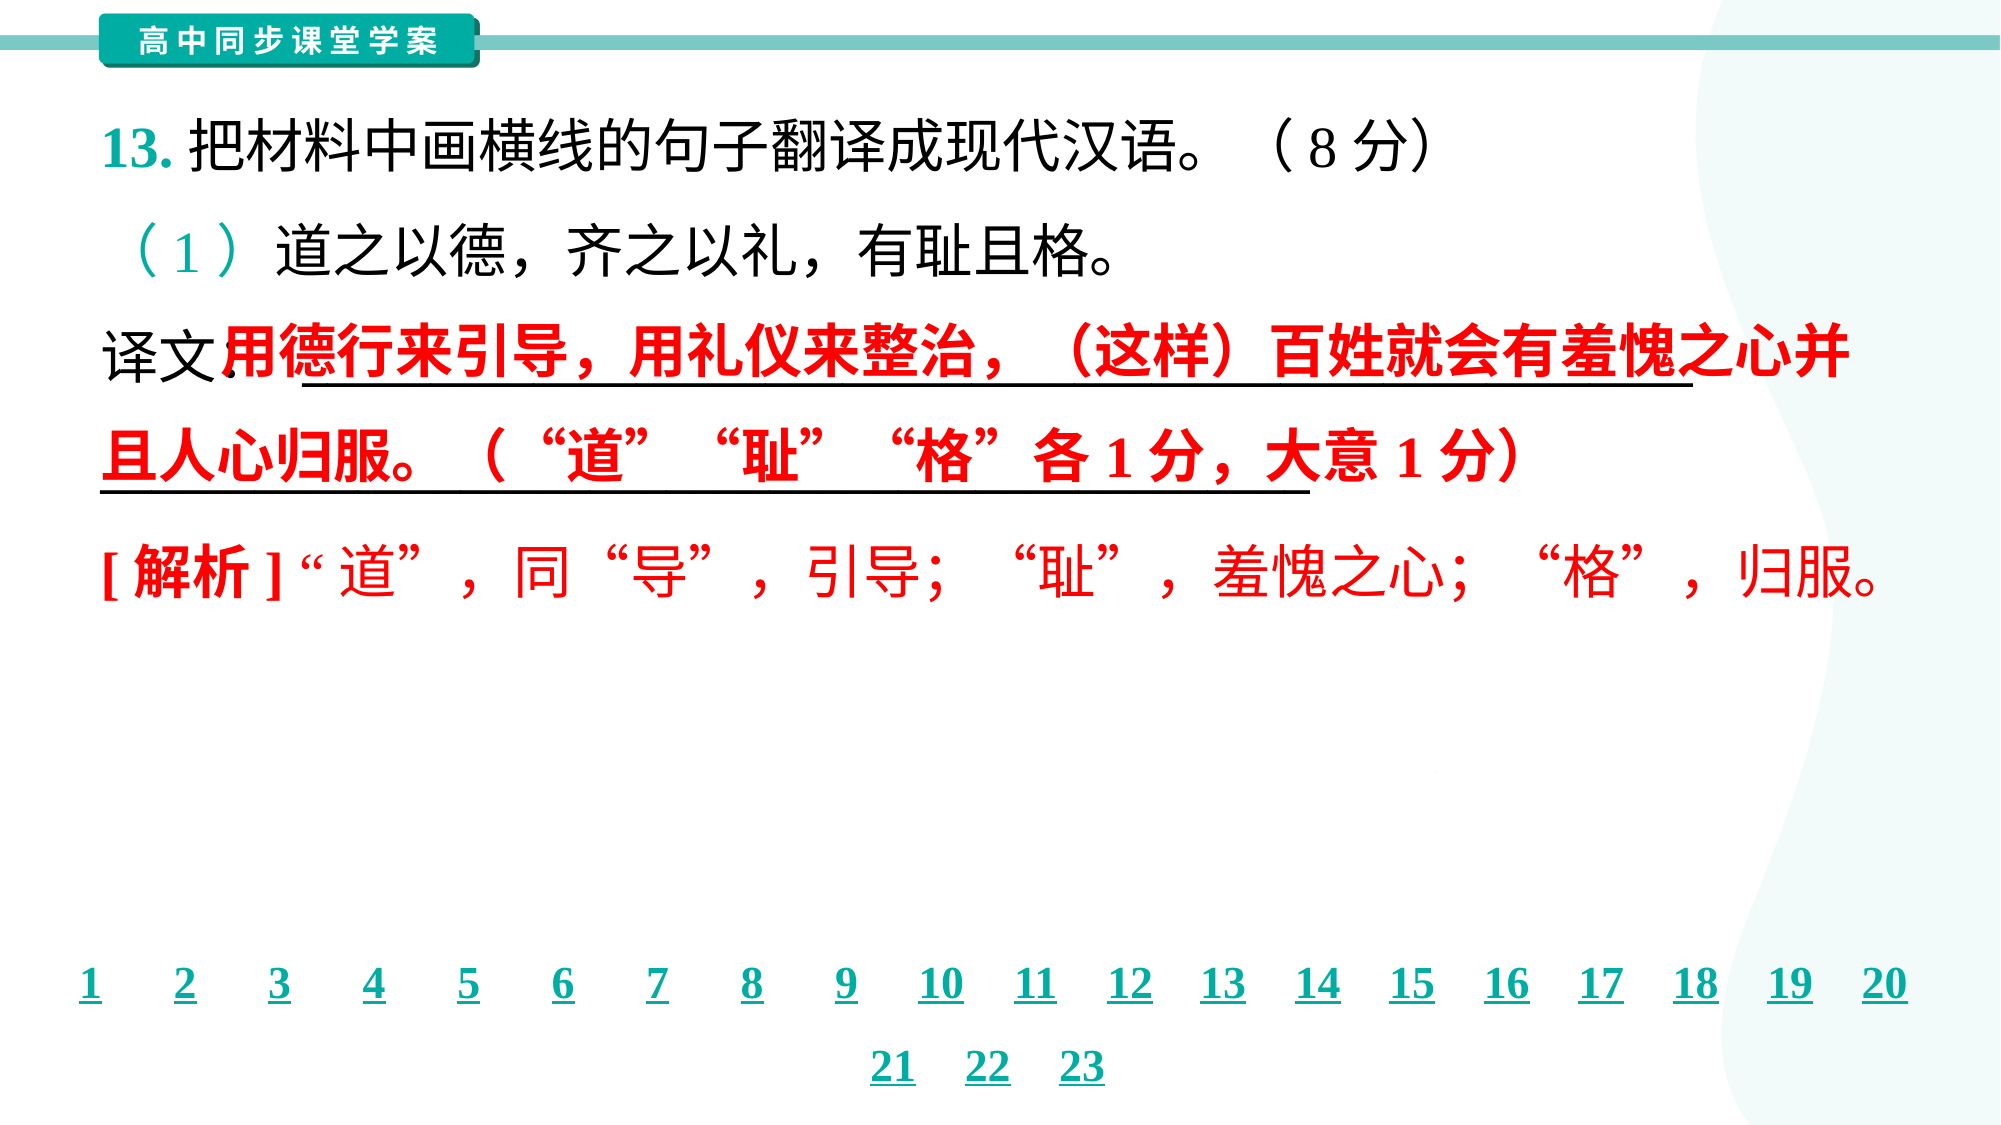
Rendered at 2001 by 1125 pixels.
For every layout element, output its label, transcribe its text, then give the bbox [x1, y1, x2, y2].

text_box （1）道之以德，齐之以礼，有耻且格。 译文： ______________________________________________________ _______________________________________________ [100, 490, 1899, 497]
text_box 用德行来引导，用礼仪来整治，（这样）百姓就会有羞愧之心并且人心归服。（“道”“耻”“格”各1分，大意1分） [100, 279, 1899, 490]
text_box [解析] “道”，同“导”，引导；“耻”，羞愧之心；“格”，归服。 [100, 503, 1899, 606]
text_box 13.把材料中画横线的句子翻译成现代汉语。（8分） [100, 76, 1899, 177]
text_box （1）道之以德，齐之以礼，有耻且格。 译文： ______________________________________________________ _______________________________________________ [100, 177, 1899, 279]
picture [0, 0, 2000, 1125]
